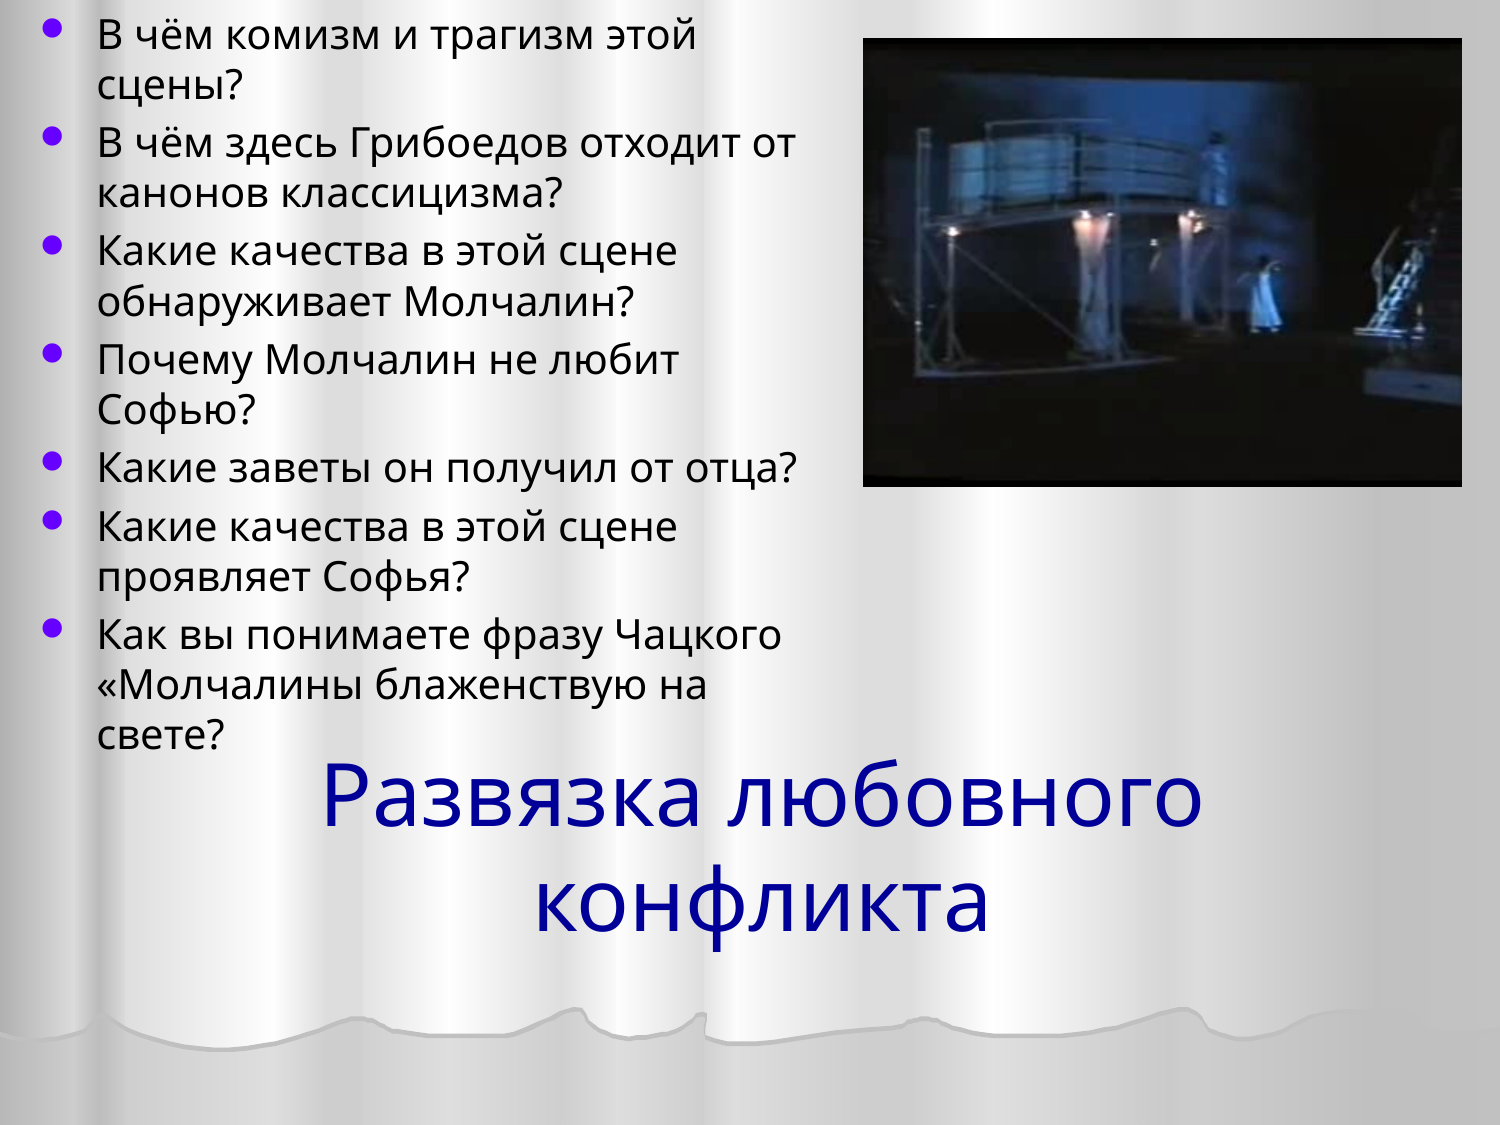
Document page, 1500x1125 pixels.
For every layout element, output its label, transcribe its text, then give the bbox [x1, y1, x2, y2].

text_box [862, 37, 1463, 488]
title Развязка любовного конфликта [87, 749, 1438, 938]
list В чём комизм и трагизм этой сцены? В чём здесь Грибоедов отходит от канонов классицизма? Какие качества в этой сцене обнаруживает Молчалин? Почему Молчалин не любит Софью? Какие заветы он получил от отца? Какие качества в этой сцене проявляет Софья? Как вы понимаете фразу Чацкого «Молчалины блаженствую на свете? [24, 0, 826, 913]
